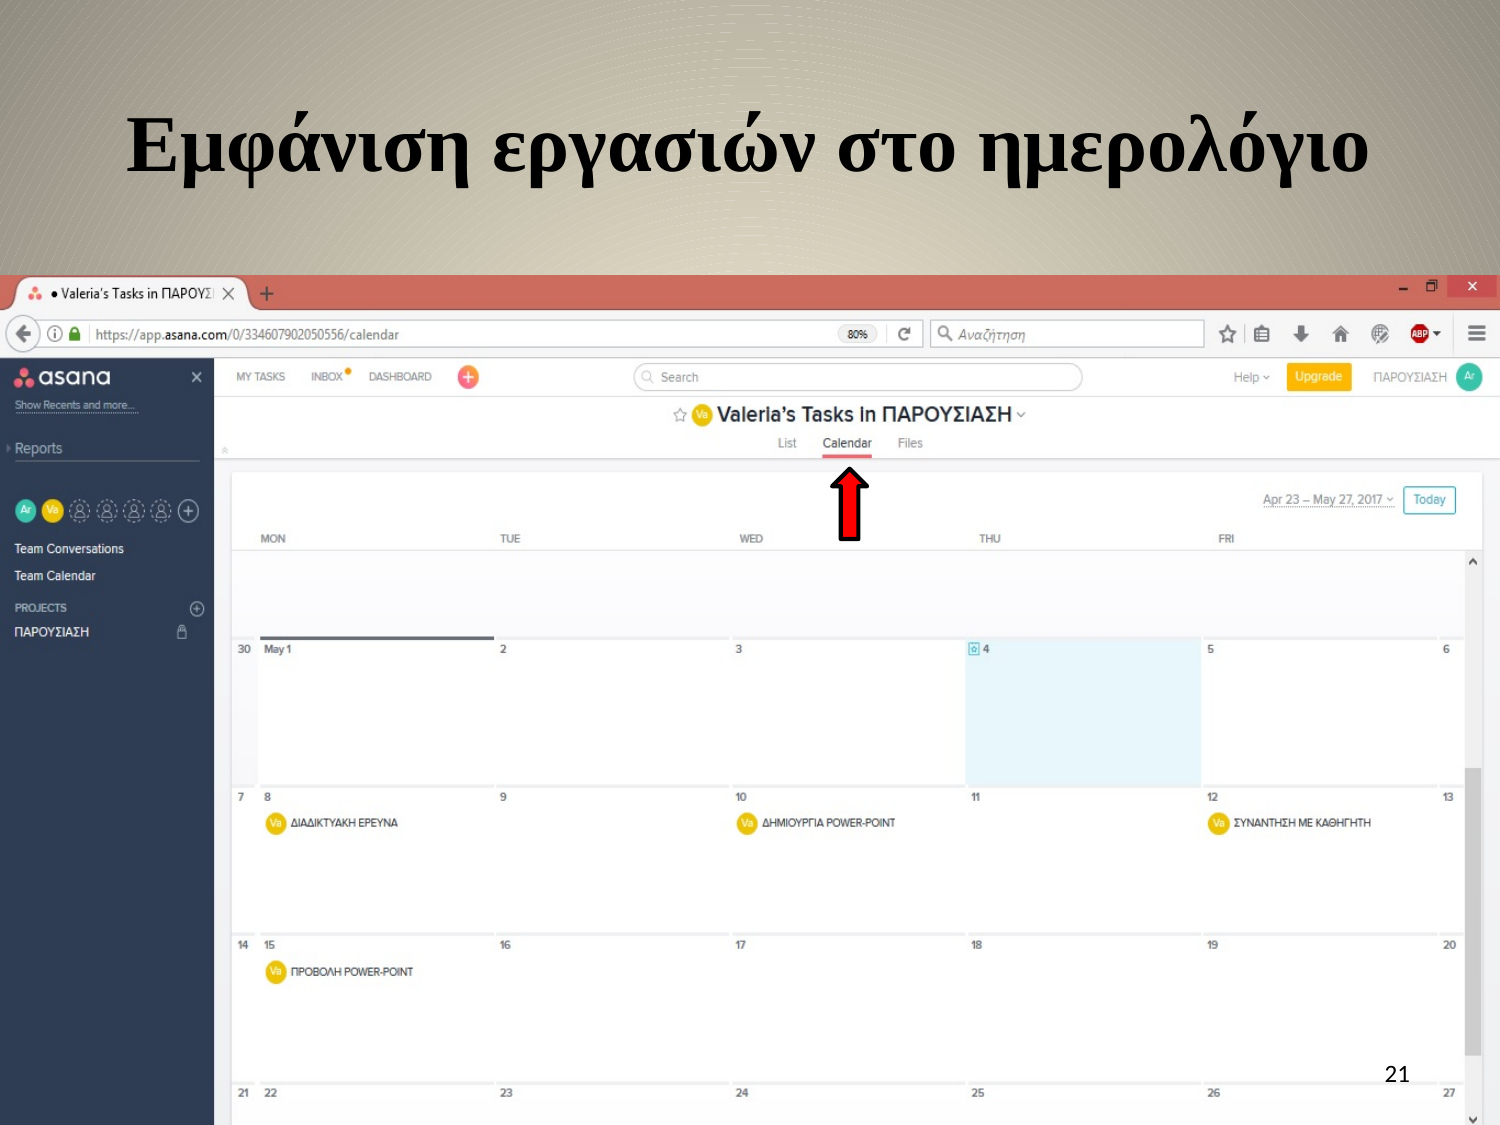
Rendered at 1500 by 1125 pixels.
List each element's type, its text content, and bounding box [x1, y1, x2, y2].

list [0, 275, 1500, 1125]
title Εμφάνιση εργασιών στο ημερολόγιο [75, 45, 1425, 233]
